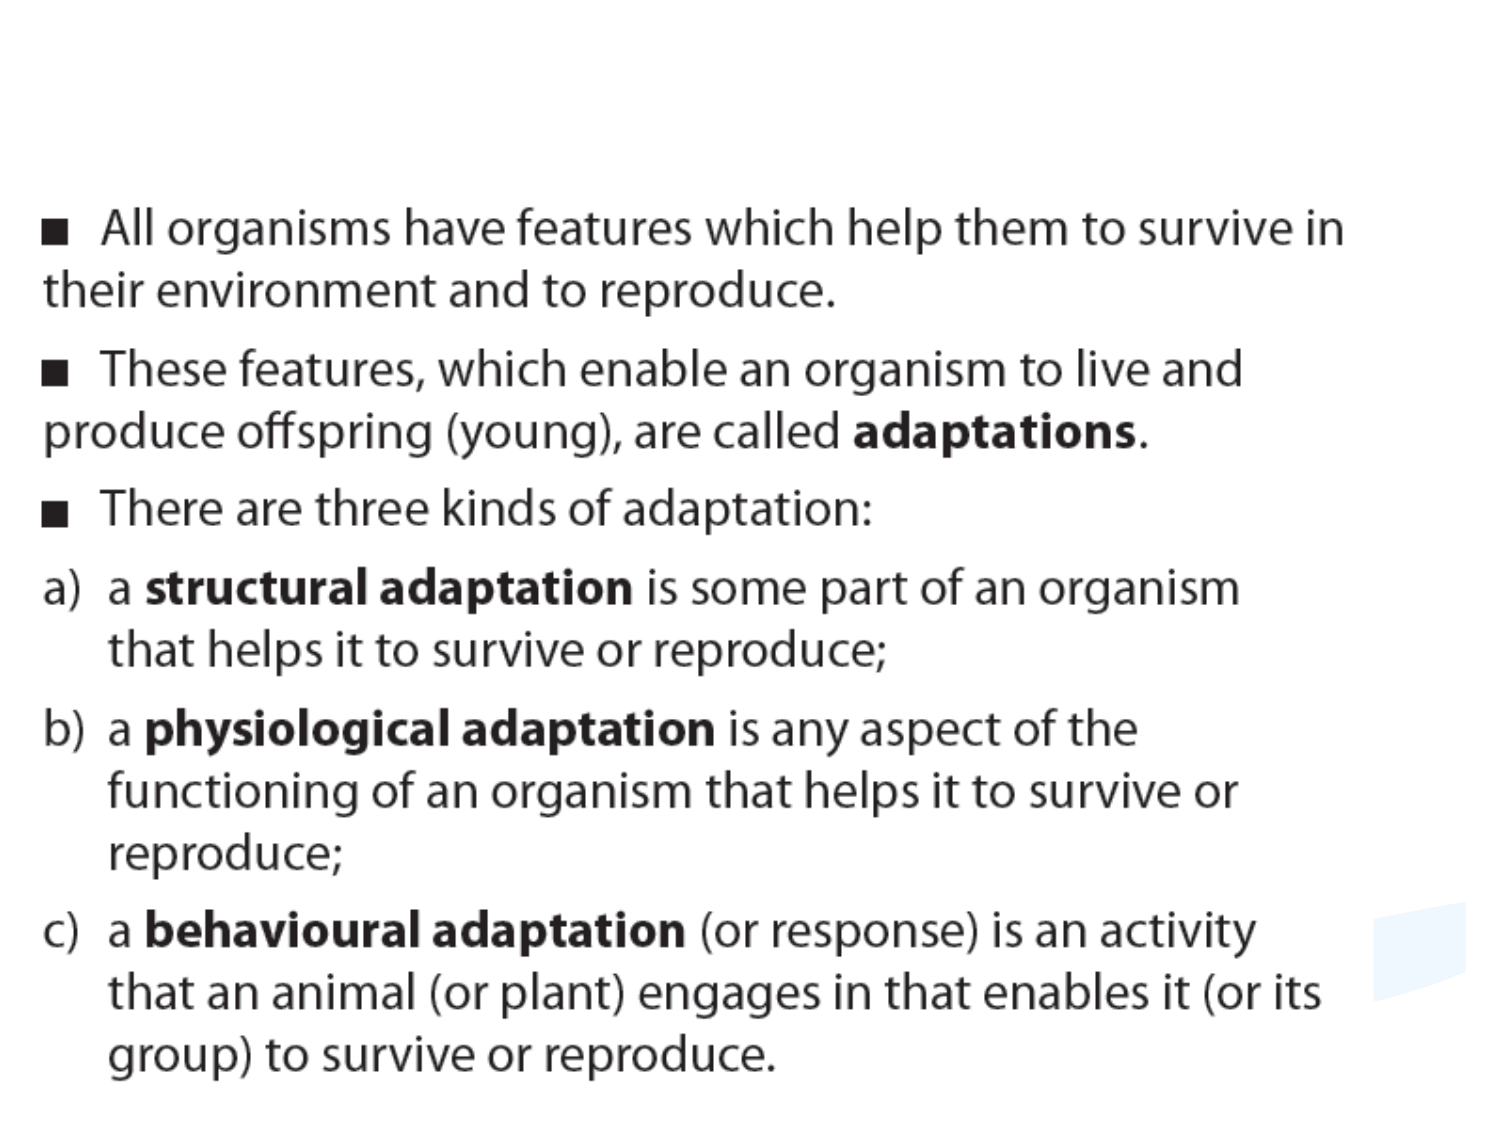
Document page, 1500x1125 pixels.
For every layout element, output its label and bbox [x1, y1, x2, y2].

picture [3, 196, 1374, 1101]
